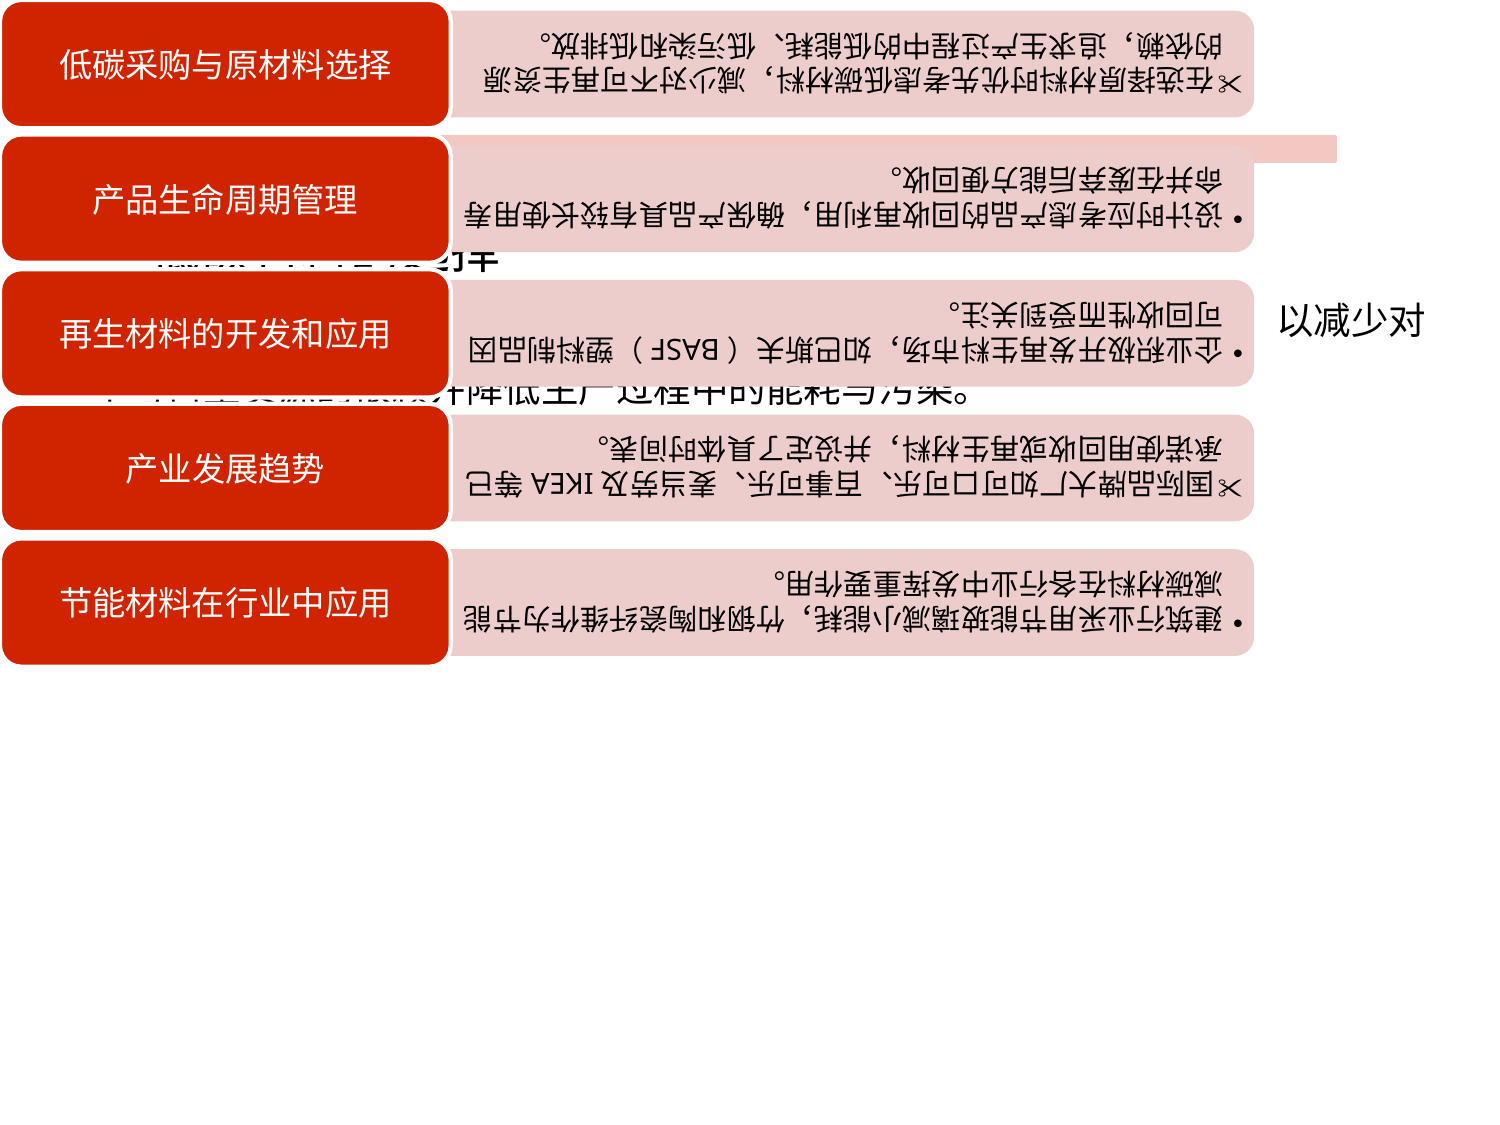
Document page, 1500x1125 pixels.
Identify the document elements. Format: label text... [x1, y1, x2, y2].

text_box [123, 415, 1377, 1083]
text_box 低碳采购概述 [442, 118, 506, 128]
text_box 低碳材料的选择 [112, 253, 1097, 267]
text_box 强调在选择原材料时优先考虑那些低碳排放、可回收再利用的材料，以减少对不可再生资源的依赖并降低生产过程中的能耗与污染。 [76, 267, 1450, 417]
